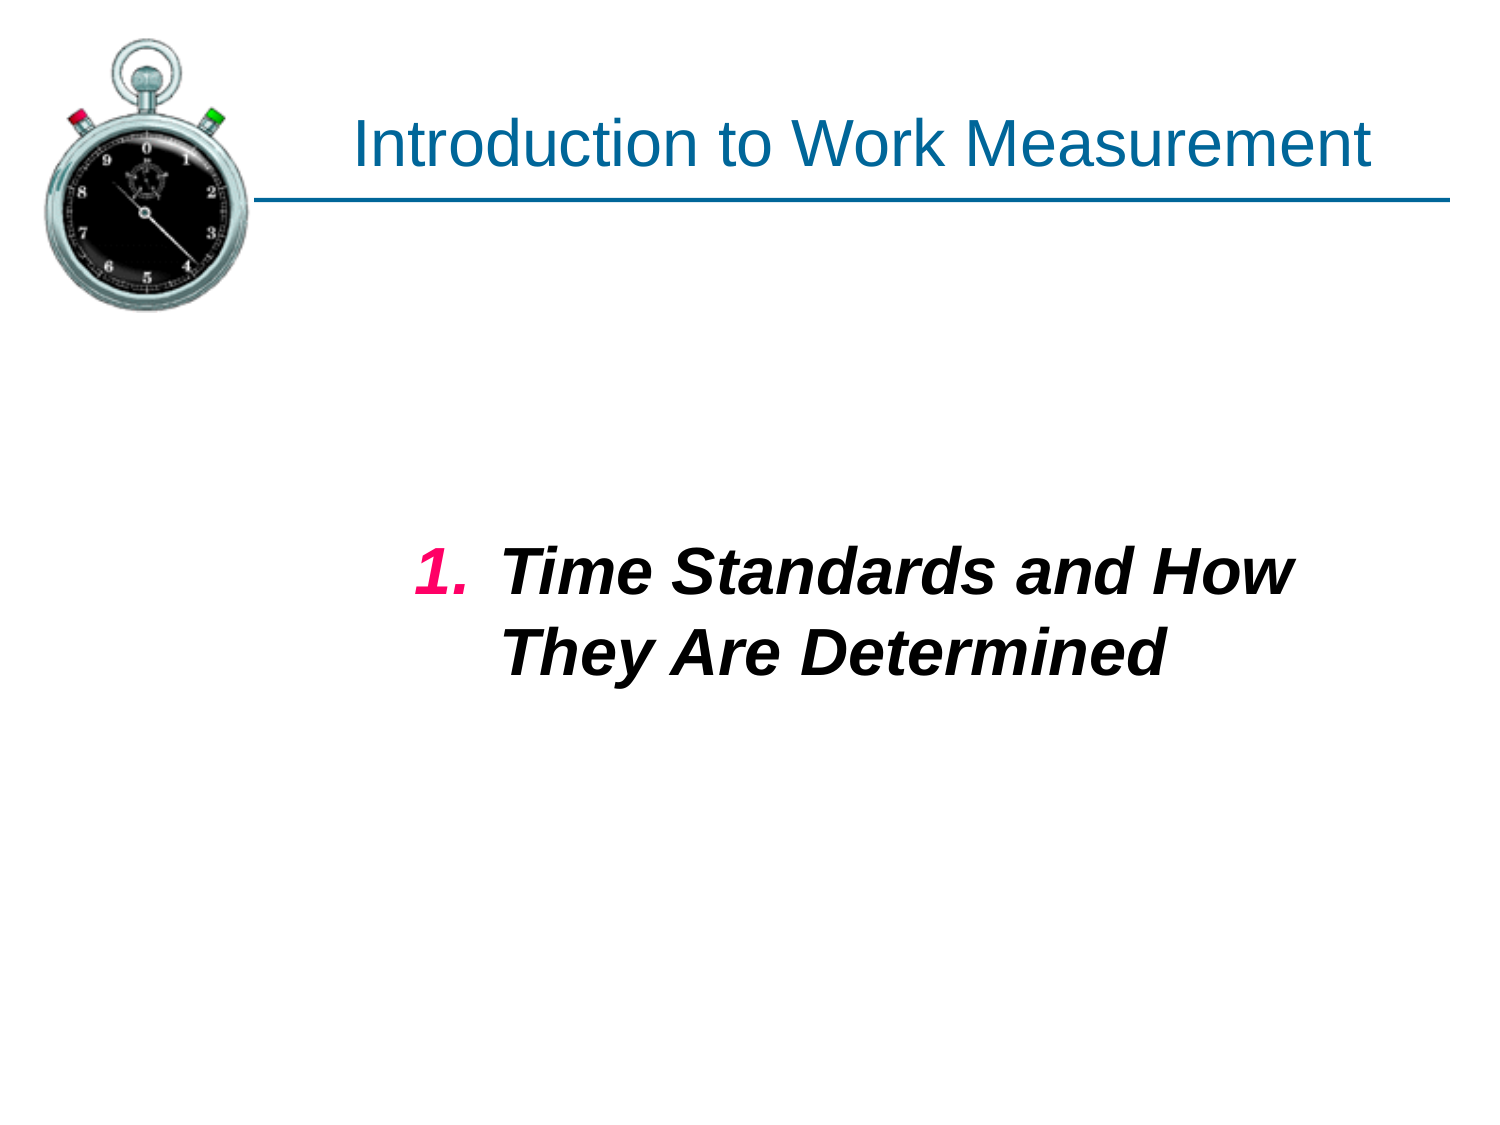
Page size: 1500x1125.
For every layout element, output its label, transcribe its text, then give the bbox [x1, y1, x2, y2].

list Time Standards and How They Are Determined [399, 237, 1450, 975]
picture [37, 37, 254, 313]
title Introduction to Work Measurement [275, 37, 1450, 188]
